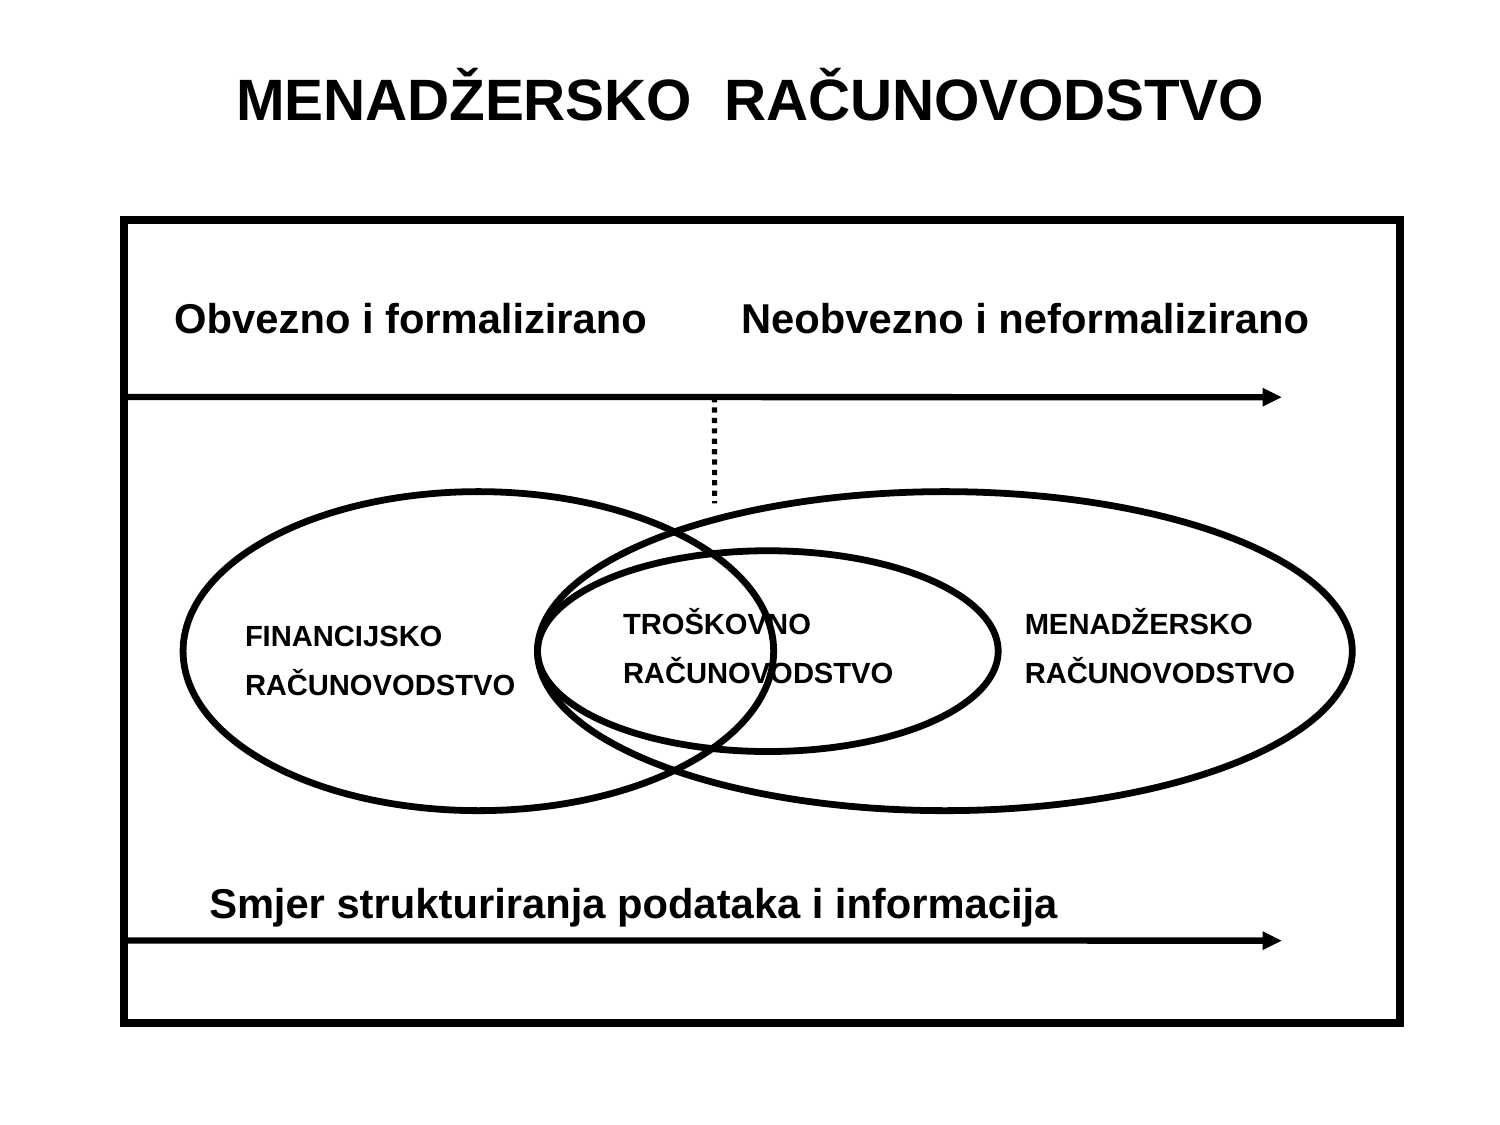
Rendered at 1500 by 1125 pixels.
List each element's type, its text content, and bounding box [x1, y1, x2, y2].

text_box [551, 491, 1335, 811]
text_box FINANCIJSKO RAČUNOVODSTVO [230, 609, 562, 709]
text_box [558, 550, 999, 752]
text_box Obvezno i formalizirano [159, 284, 726, 350]
text_box Smjer strukturiranja podataka i informacija [194, 869, 1199, 935]
text_box [715, 390, 1282, 404]
text_box MENADŽERSKO RAČUNOVODSTVO [1010, 597, 1341, 698]
text_box [1341, 613, 1353, 689]
text_box Neobvezno i neformalizirano [726, 284, 1365, 350]
text_box TROŠKOVNO RAČUNOVODSTVO [608, 597, 940, 698]
text_box [183, 491, 674, 811]
text_box [123, 934, 1282, 947]
text_box [123, 219, 1400, 1024]
text_box MENADŽERSKO RAČUNOVODSTVO [171, 54, 1329, 140]
